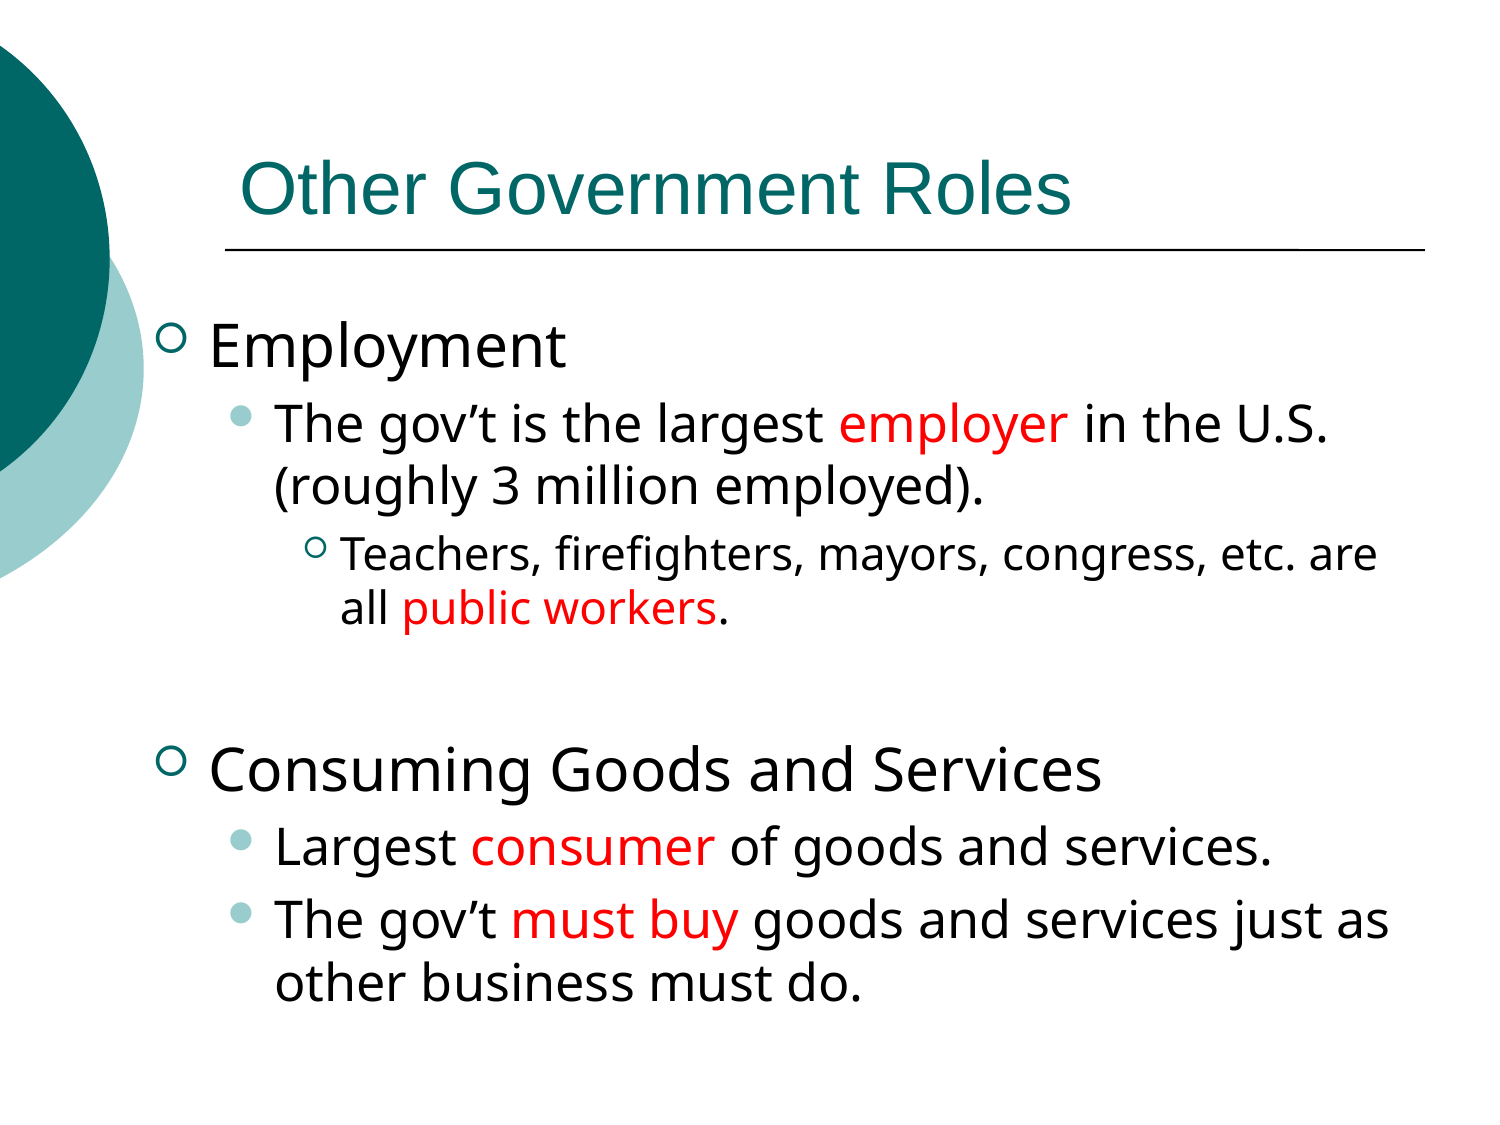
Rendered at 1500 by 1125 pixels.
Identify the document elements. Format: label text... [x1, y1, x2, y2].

list Employment The gov’t is the largest employer in the U.S. (roughly 3 million employed). Teachers, firefighters, mayors, congress, etc. are all public workers. Consuming Goods and Services Largest consumer of goods and services. The gov’t must buy goods and services just as other business must do. [137, 299, 1425, 1063]
title Other Government Roles [224, 49, 1425, 237]
